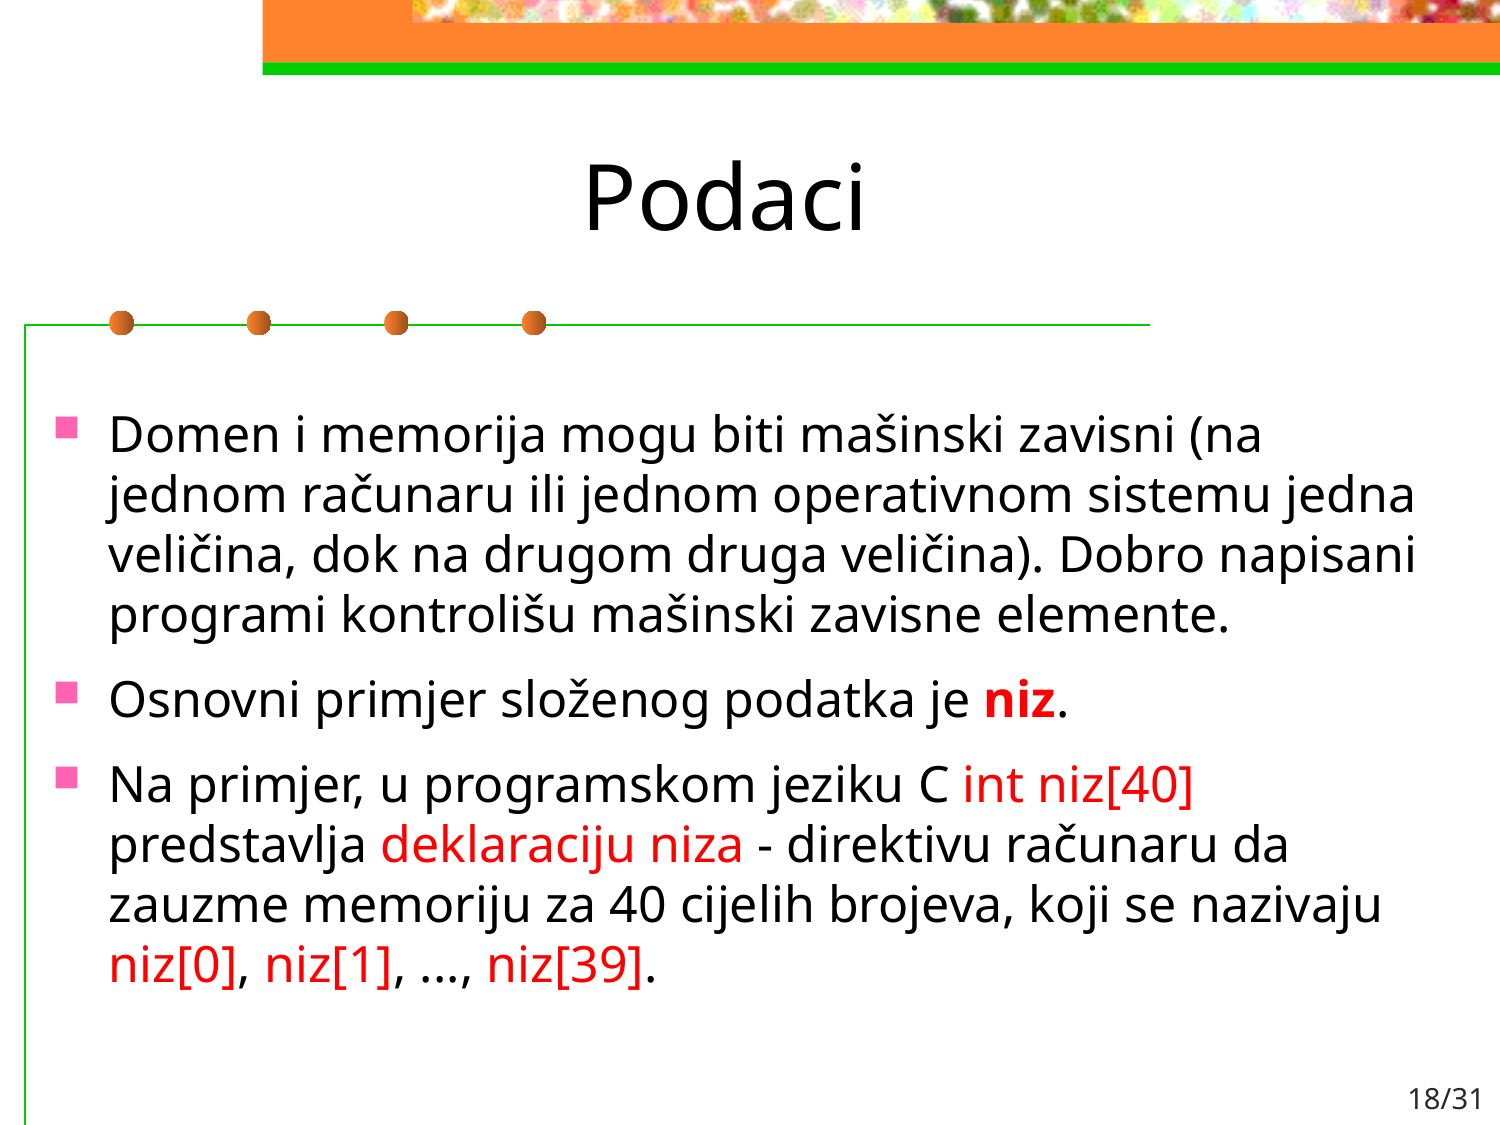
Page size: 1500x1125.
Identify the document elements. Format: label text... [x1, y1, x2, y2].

list Domen i memorija mogu biti mašinski zavisni (na jednom računaru ili jednom operativnom sistemu jedna veličina, dok na drugom druga veličina). Dobro napisani programi kontrolišu mašinski zavisne elemente. Osnovni primjer složenog podatka je niz. Na primjer, u programskom jeziku C int niz[40] predstavlja deklaraciju niza - direktivu računaru da zauzme memoriju za 40 cijelih brojeva, koji se nazivaju niz[0], niz[1], ..., niz[39]. [37, 395, 1471, 1024]
text_box 18/31 [1374, 1072, 1500, 1123]
title Podaci [87, 99, 1363, 288]
picture [412, 0, 1500, 23]
